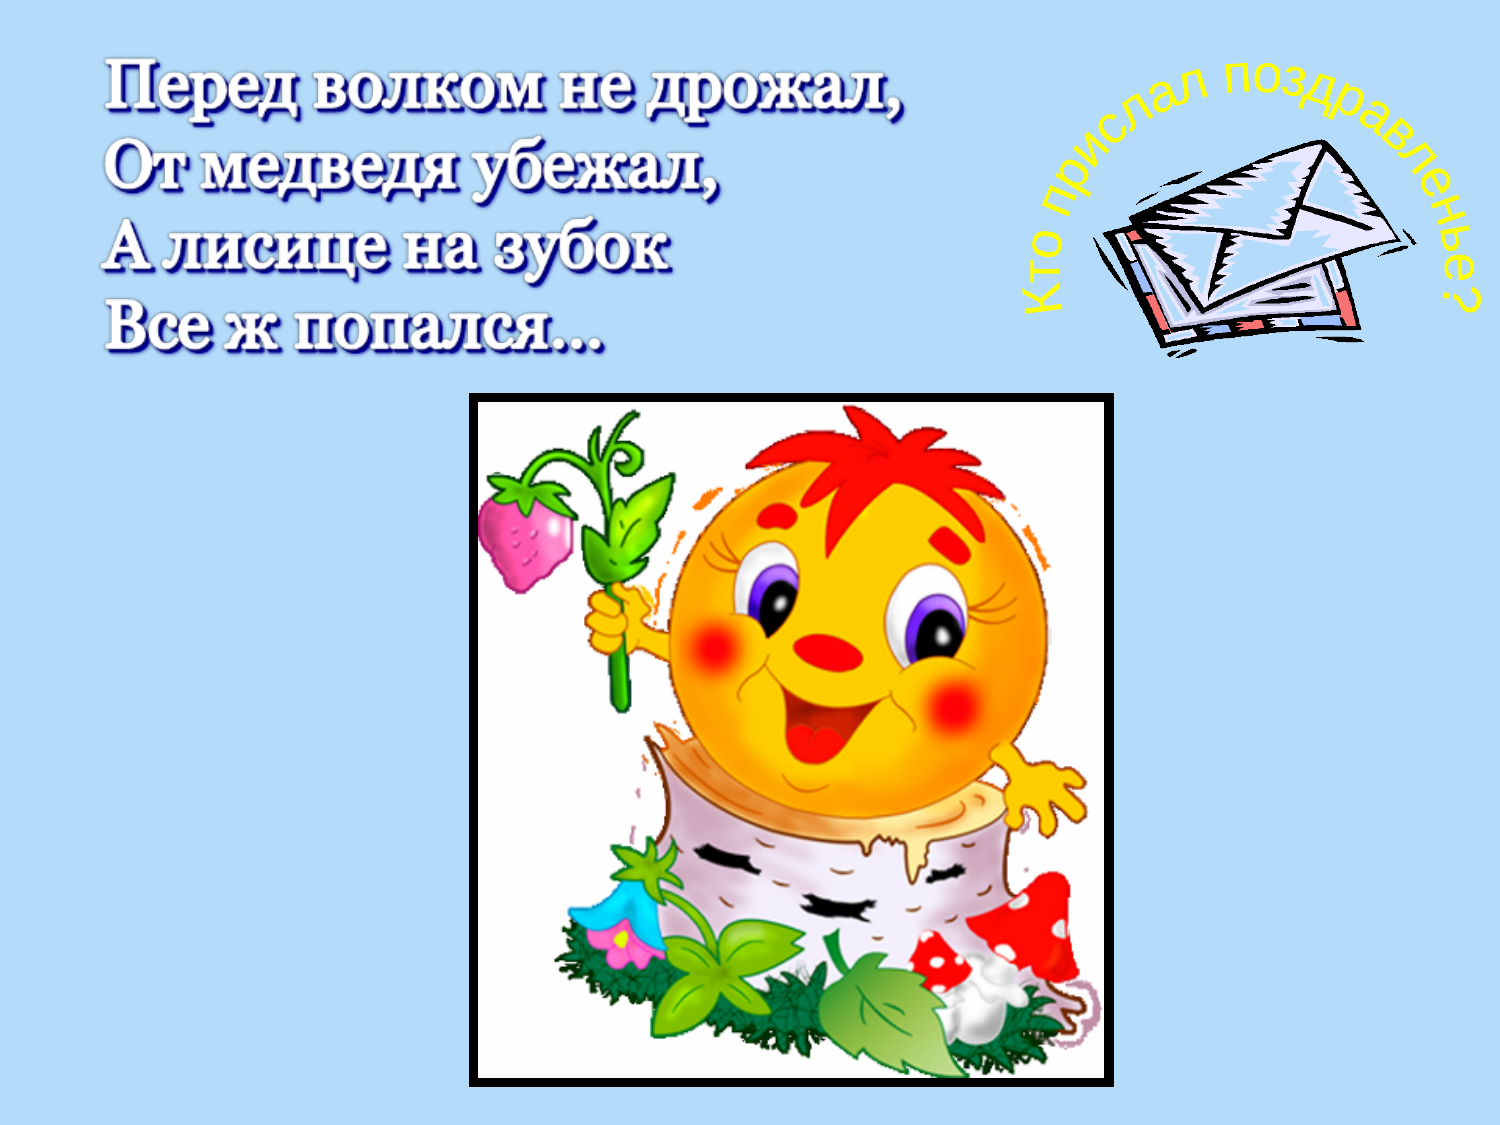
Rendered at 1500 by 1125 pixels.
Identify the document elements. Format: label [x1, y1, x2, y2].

picture [478, 401, 1105, 1078]
picture [1092, 136, 1421, 361]
picture [56, 16, 955, 377]
